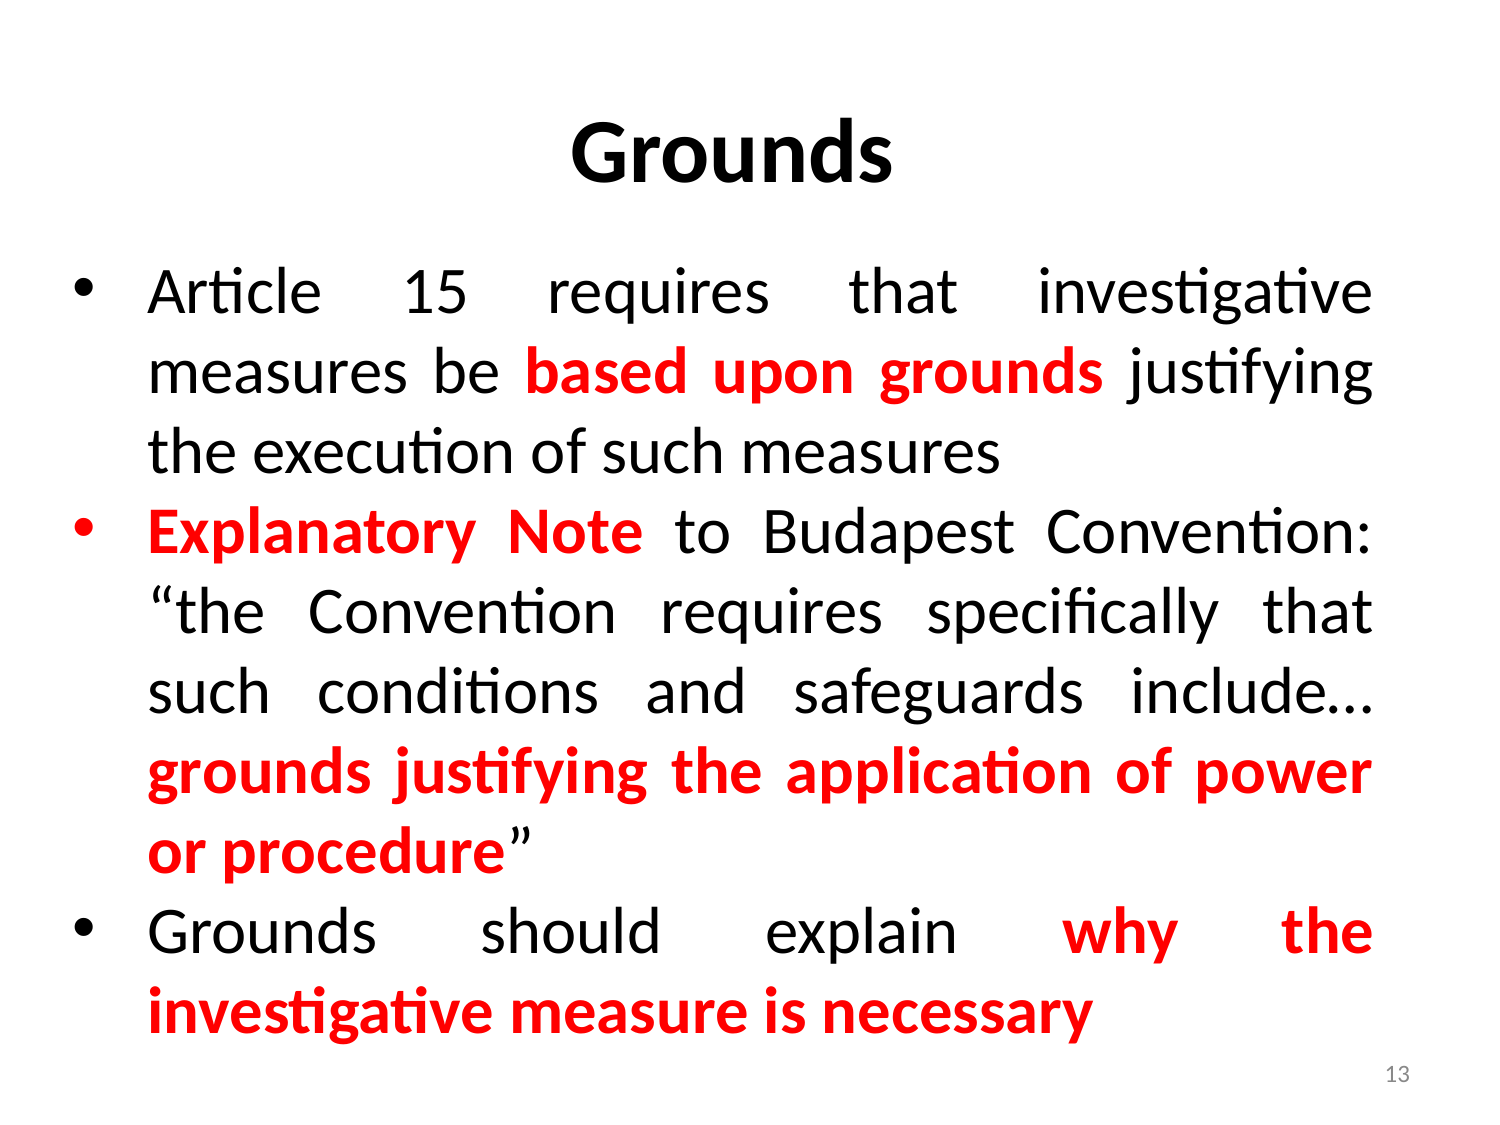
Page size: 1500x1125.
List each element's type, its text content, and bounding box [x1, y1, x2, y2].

slide_number 13 [1074, 1042, 1425, 1103]
title Grounds [57, 52, 1408, 239]
text_box [61, 213, 1439, 1089]
text_box Article 15 requires that investigative measures be based upon grounds justifying the execution of such measures Explanatory Note to Budapest Convention: “the Convention requires specifically that such conditions and safeguards include… grounds justifying the application of power or procedure” Grounds should explain why the investigative measure is necessary [57, 239, 1390, 1054]
